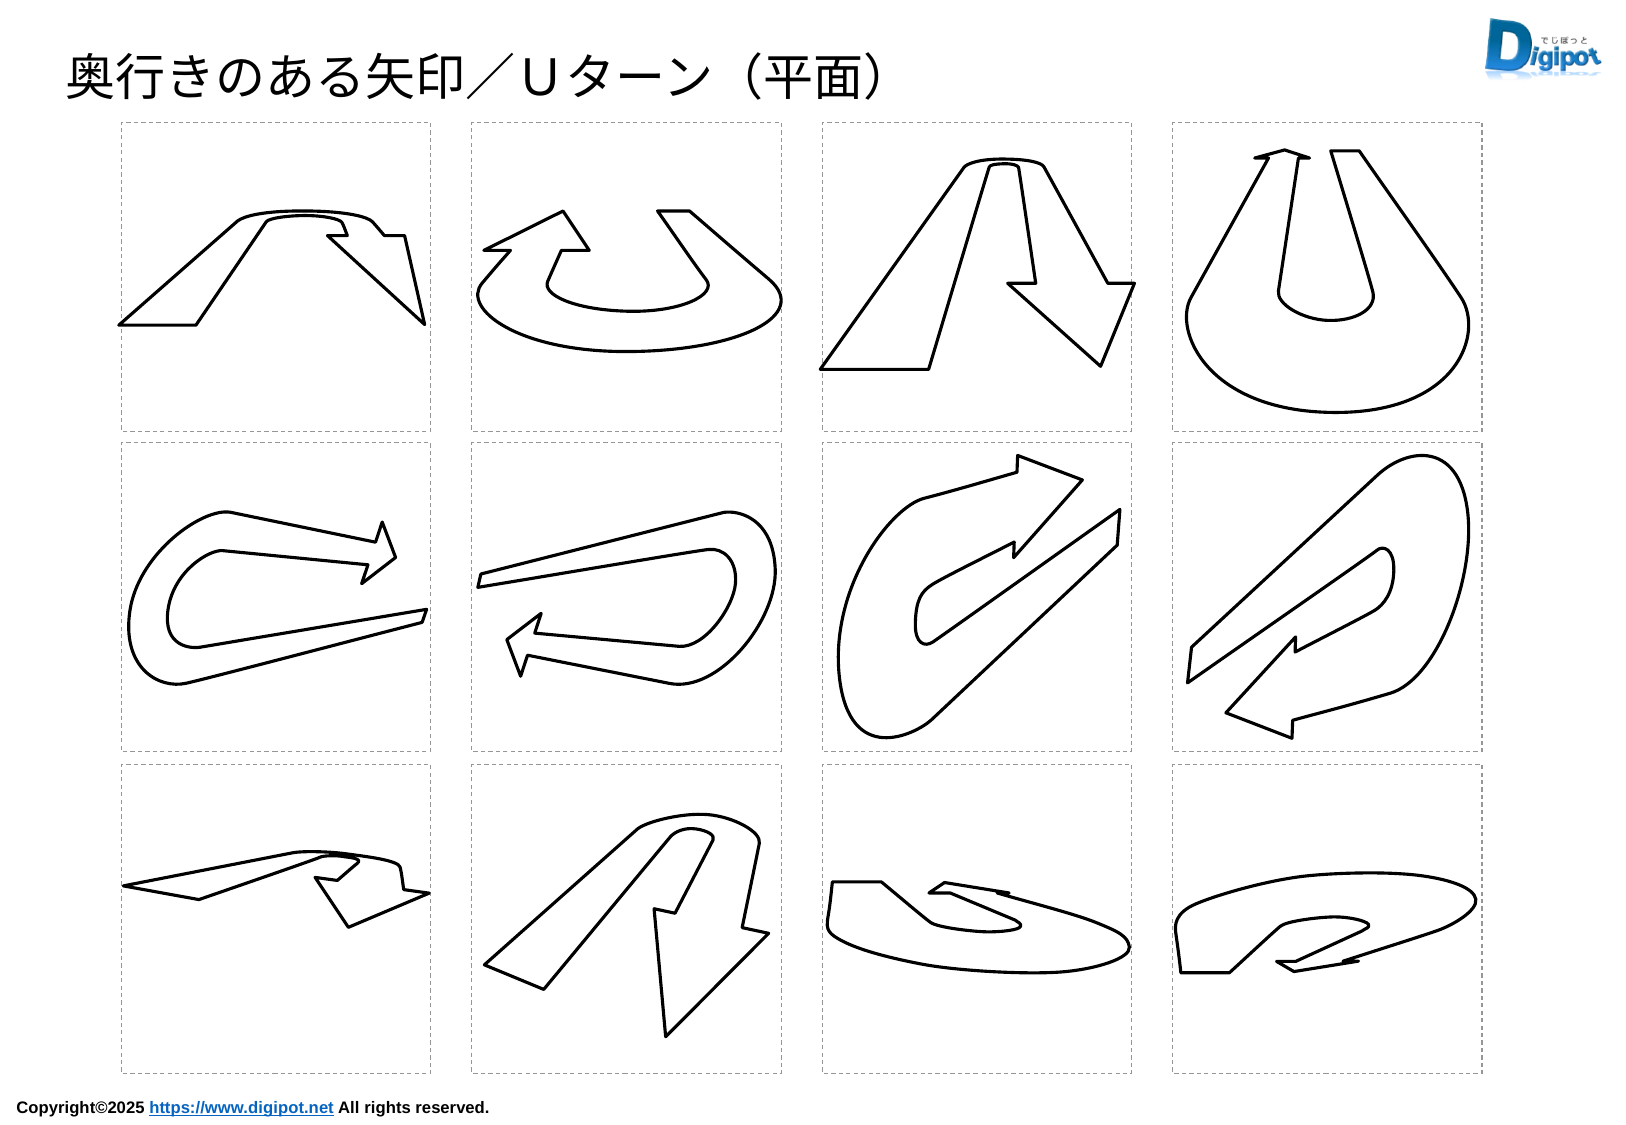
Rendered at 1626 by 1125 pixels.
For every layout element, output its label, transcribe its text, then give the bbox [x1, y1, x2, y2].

text_box [1175, 872, 1476, 973]
text_box [477, 512, 776, 685]
text_box [1186, 149, 1469, 413]
text_box [827, 881, 1130, 973]
text_box [118, 210, 425, 326]
text_box [123, 851, 430, 928]
text_box [1187, 455, 1469, 739]
text_box [820, 159, 1135, 370]
picture [1485, 18, 1602, 82]
text_box [838, 455, 1120, 738]
text_box [128, 511, 427, 685]
text_box 奥行きのある矢印／Ｕターン（平面） [50, 38, 929, 113]
text_box [477, 211, 782, 352]
text_box [484, 814, 769, 1037]
